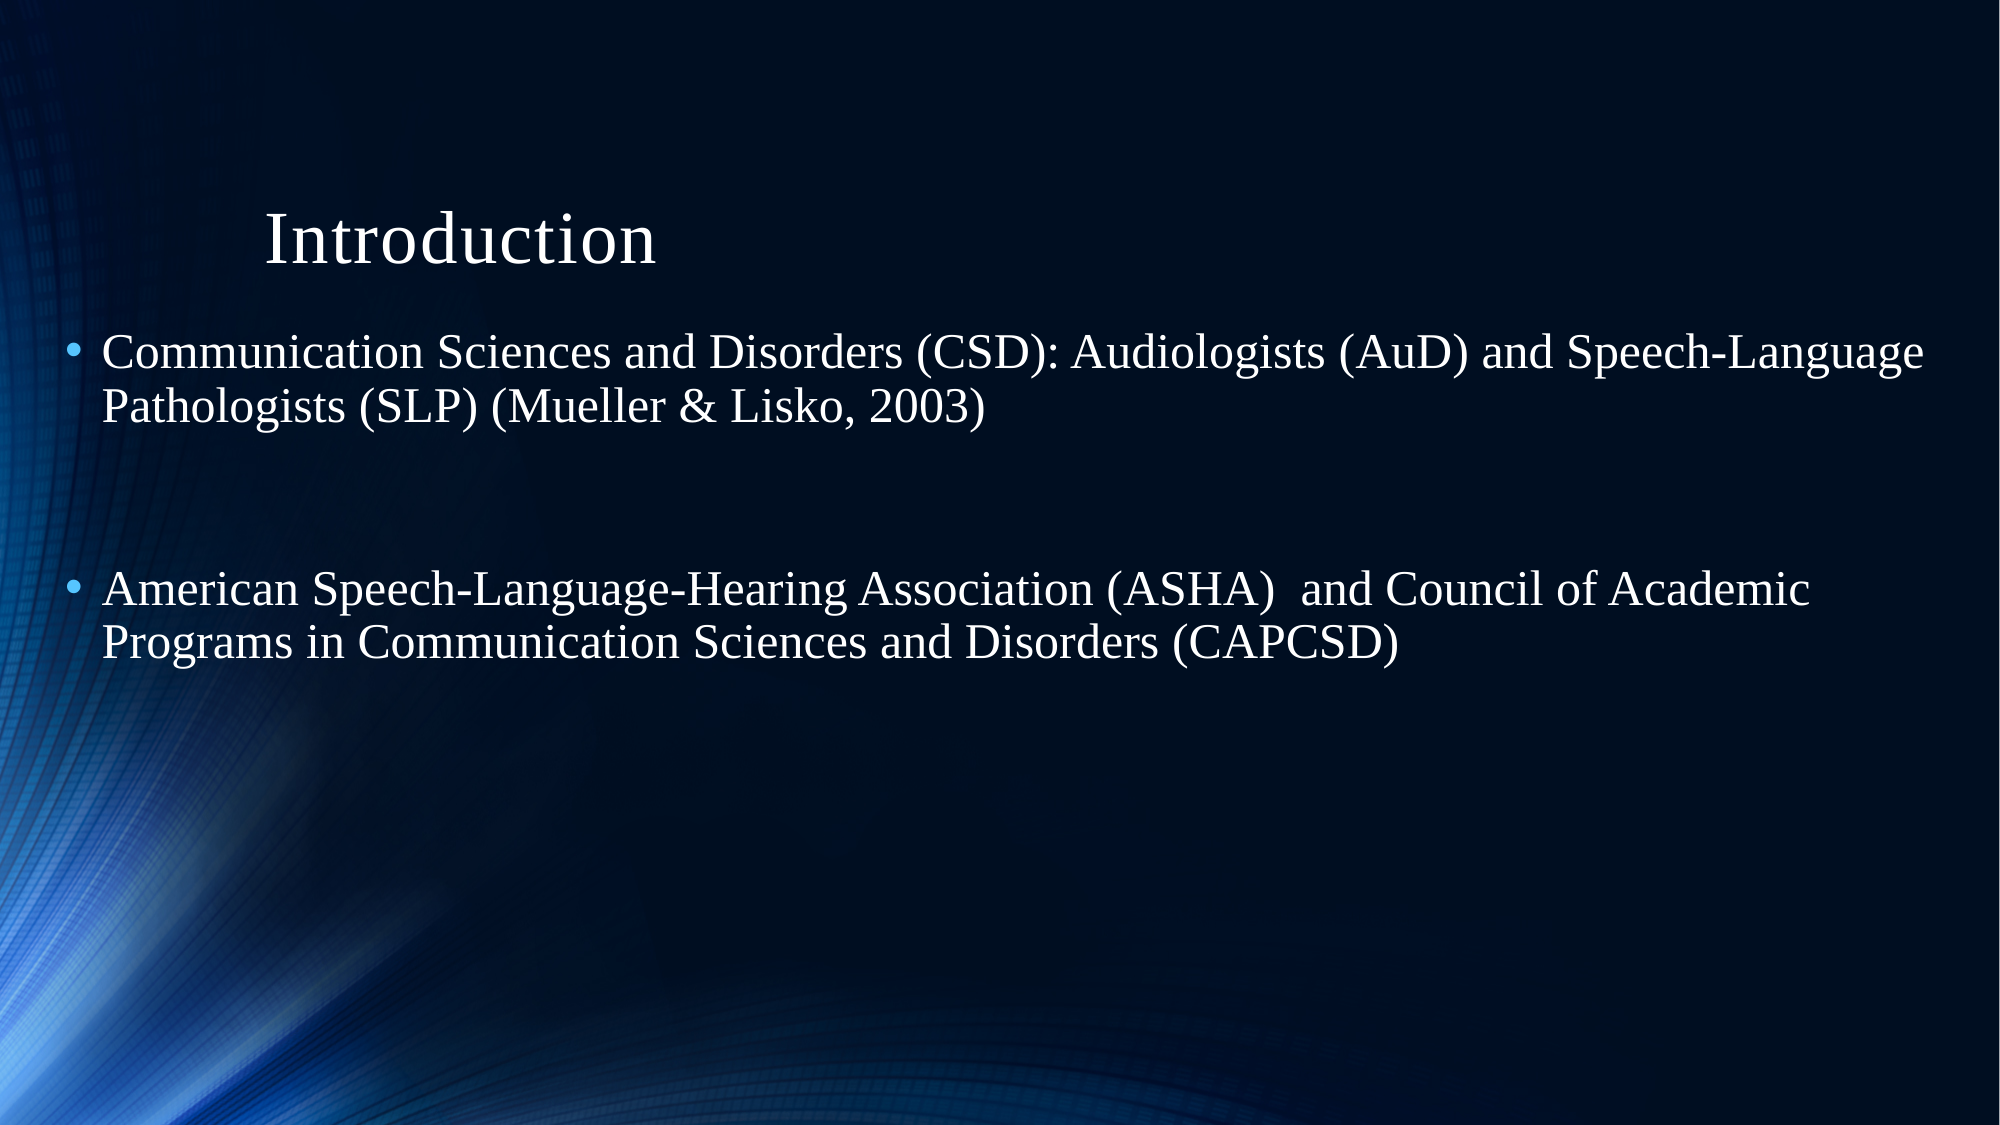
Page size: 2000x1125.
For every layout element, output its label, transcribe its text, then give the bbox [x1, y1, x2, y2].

list Communication Sciences and Disorders (CSD): Audiologists (AuD) and Speech-Language Pathologists (SLP) (Mueller & Lisko, 2003) American Speech-Language-Hearing Association (ASHA) and Council of Academic Programs in Communication Sciences and Disorders (CAPCSD) [49, 317, 1950, 1125]
picture [0, 0, 2000, 1125]
title Introduction [249, 62, 1750, 288]
